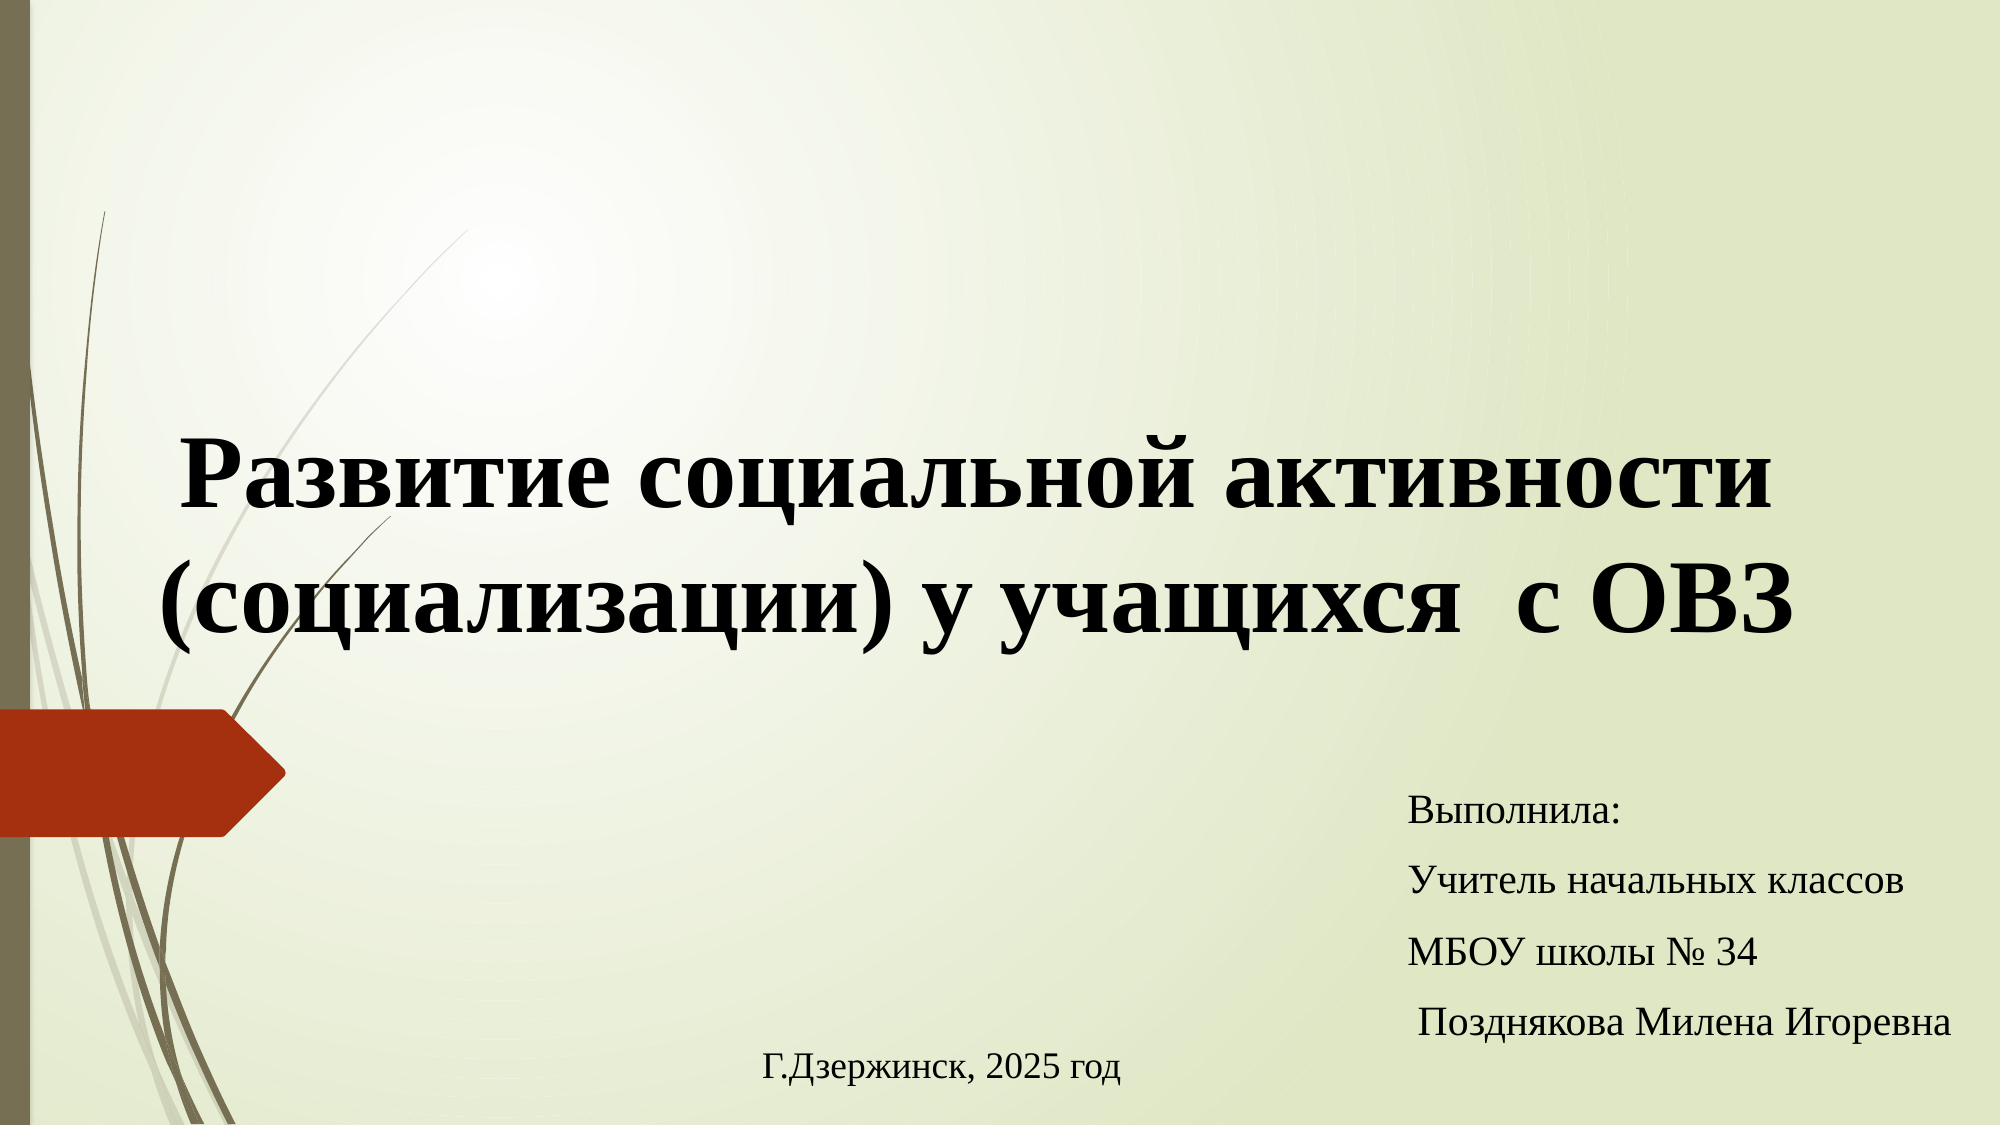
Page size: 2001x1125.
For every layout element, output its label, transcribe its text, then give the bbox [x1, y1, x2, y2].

subtitle Выполнила: Учитель начальных классов МБОУ школы № 34 Позднякова Милена Игоревна [1392, 773, 2000, 1035]
text_box Г.Дзержинск, 2025 год [747, 1034, 1250, 1094]
title Развитие социальной активности (социализации) у учащихся с ОВЗ [111, 391, 1843, 662]
